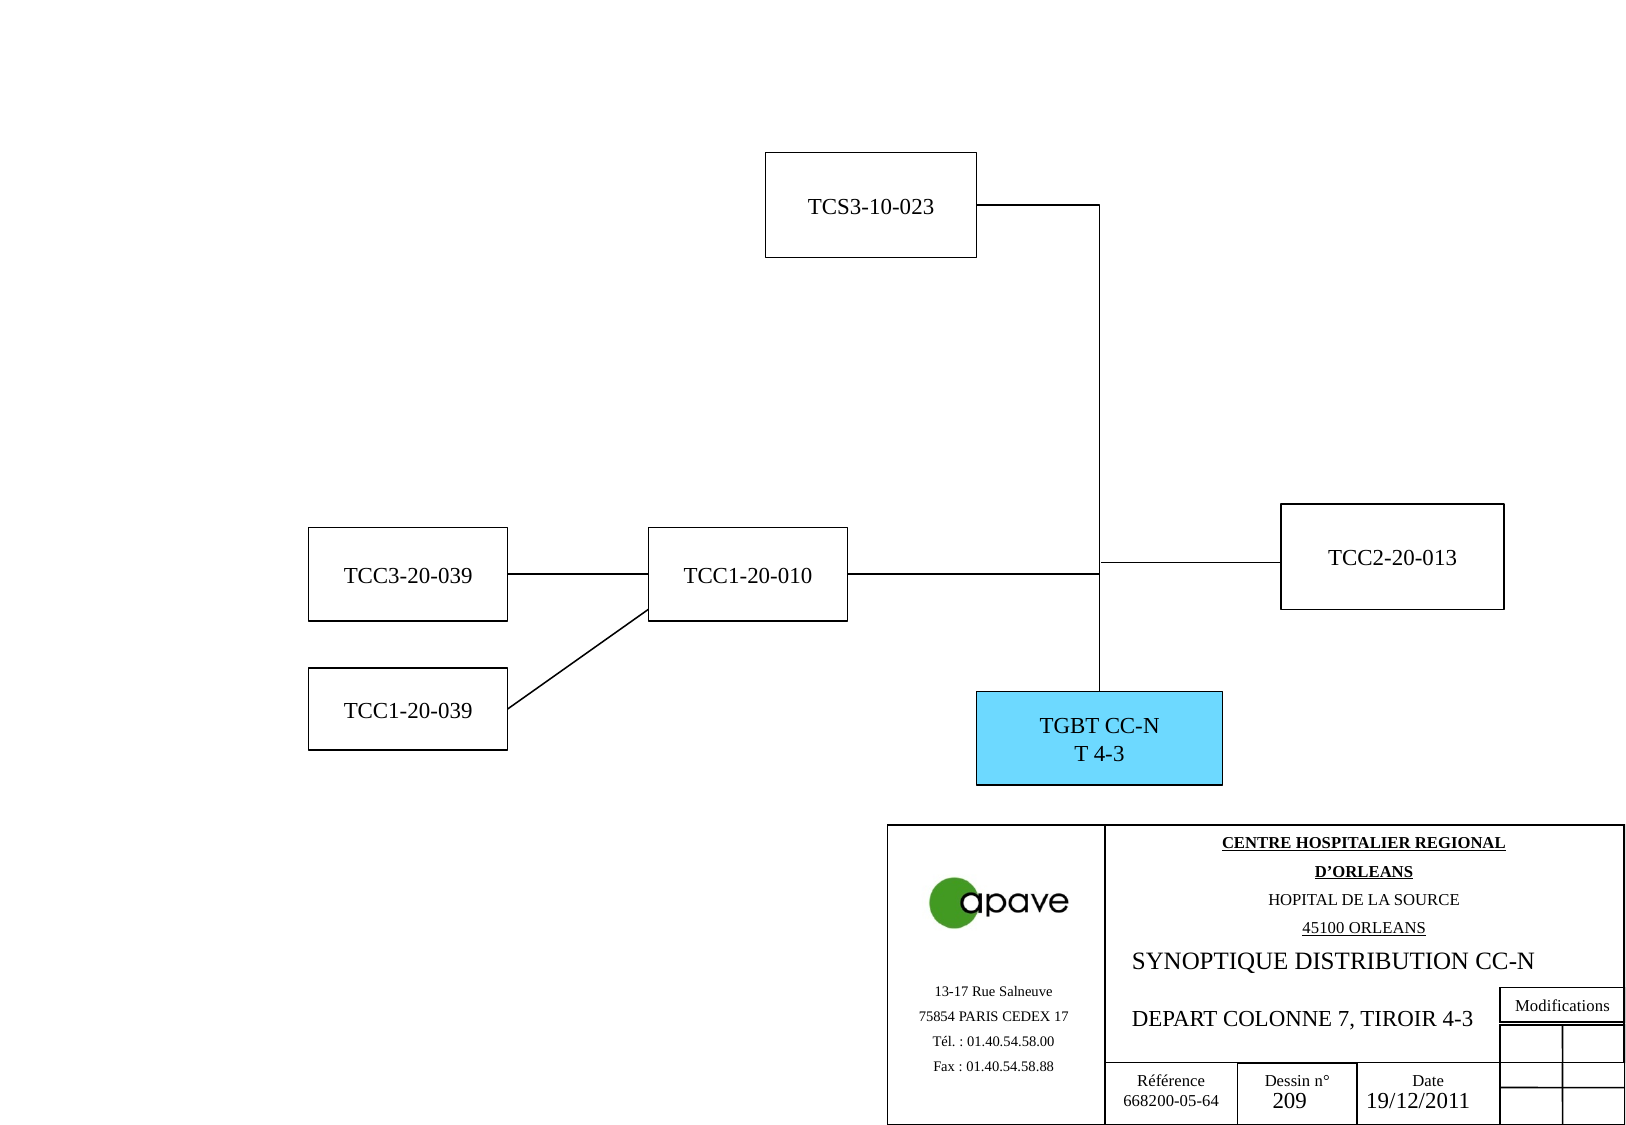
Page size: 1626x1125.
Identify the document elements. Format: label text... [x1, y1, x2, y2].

text_box 19/12/2011 [1351, 1078, 1504, 1121]
text_box TCC1-20-039 [306, 666, 510, 752]
text_box TGBT CC-N T 4-3 [974, 689, 1225, 787]
text_box TCS3-10-023 [763, 150, 979, 260]
text_box TCC3-20-039 [306, 525, 510, 623]
text_box 209 [1257, 1078, 1340, 1121]
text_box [507, 609, 649, 710]
text_box DEPART COLONNE 7, TIROIR 4-3 [1117, 996, 1504, 1039]
text_box TCC2-20-013 [1279, 502, 1506, 611]
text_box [976, 580, 1100, 692]
text_box TCC1-20-010 [646, 525, 850, 623]
text_box SYNOPTIQUE DISTRIBUTION CC-N [1117, 937, 1575, 983]
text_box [976, 204, 1100, 573]
picture [900, 863, 1097, 944]
